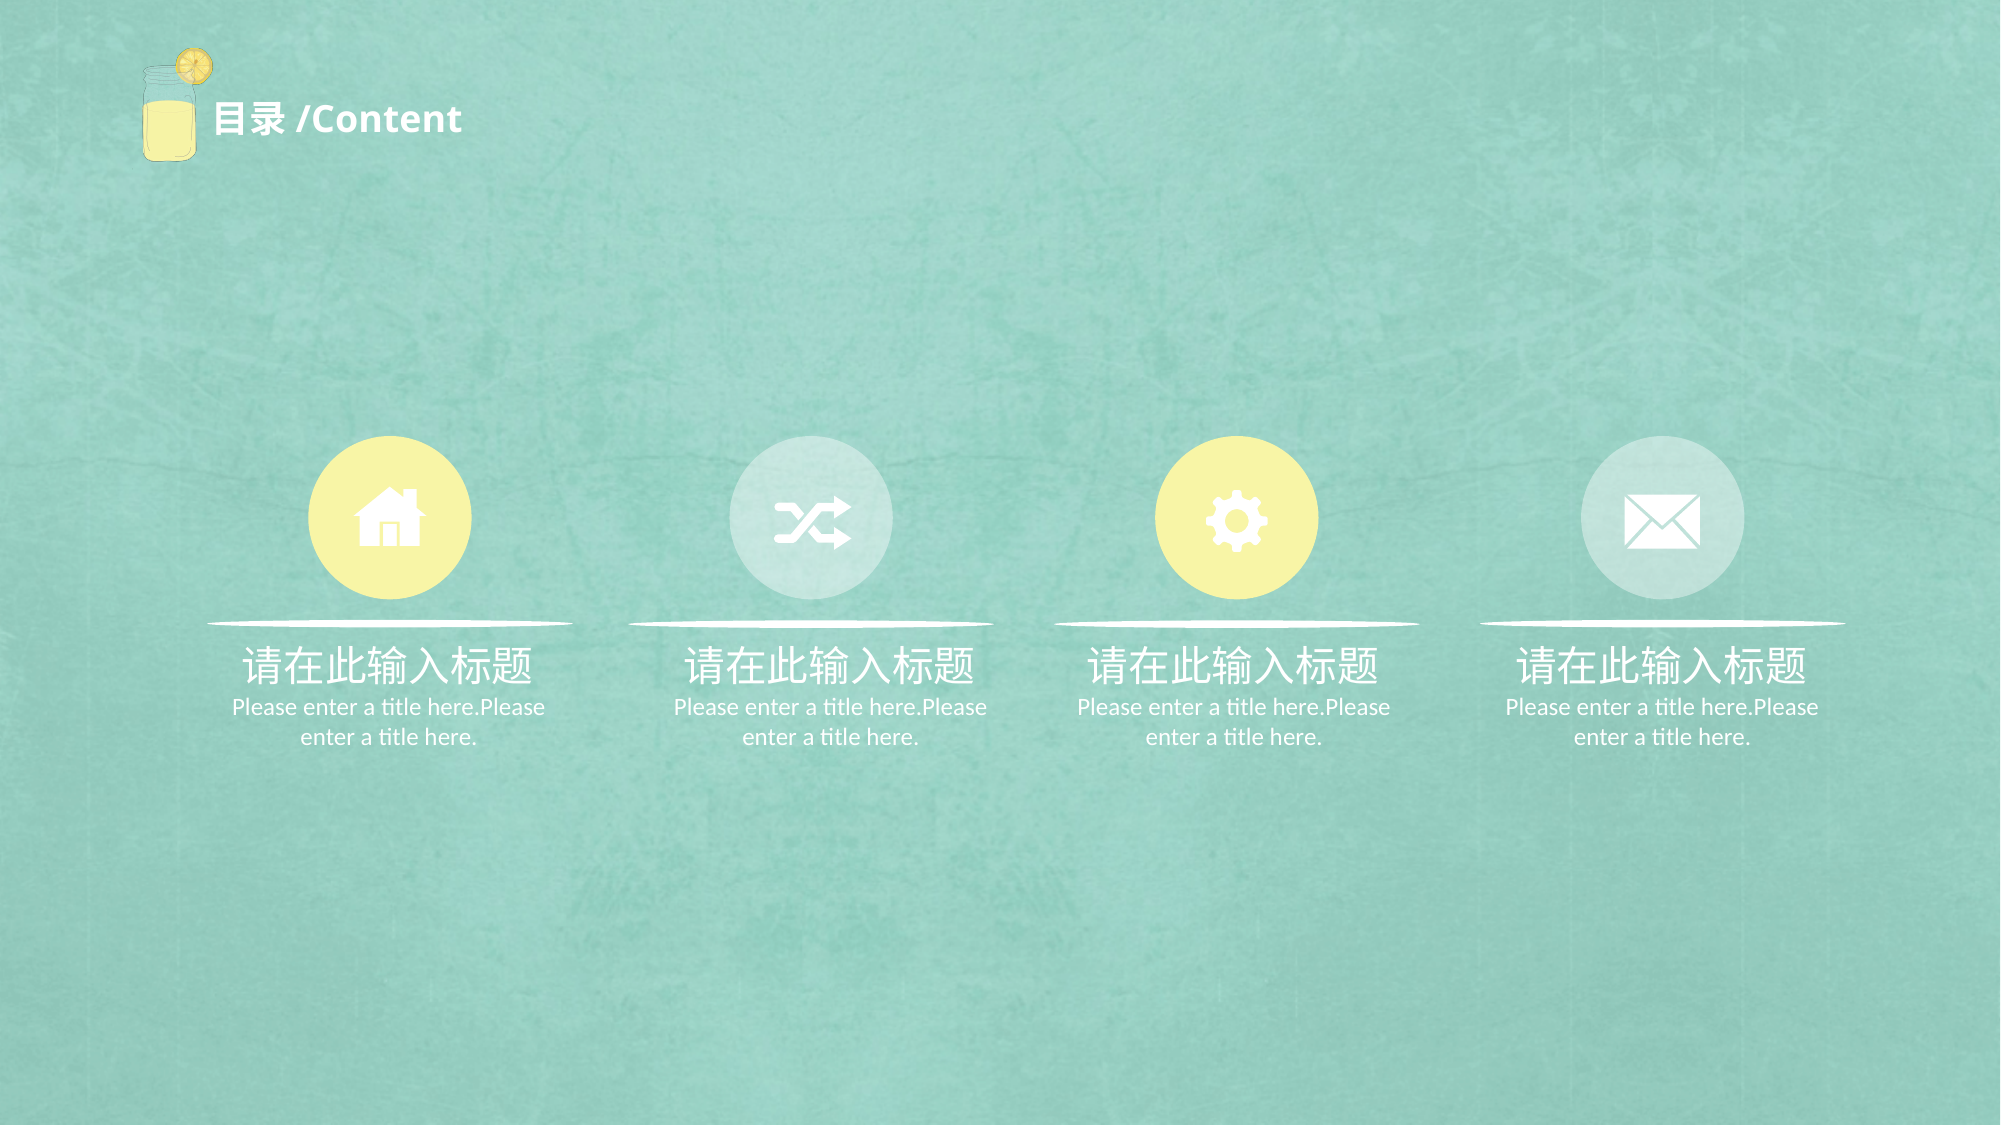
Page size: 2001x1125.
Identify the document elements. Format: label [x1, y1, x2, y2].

picture [0, 0, 2001, 1125]
text_box [629, 632, 1032, 759]
text_box [203, 618, 577, 629]
text_box [773, 495, 852, 550]
text_box [132, 48, 475, 173]
text_box [1460, 632, 1906, 759]
text_box [353, 486, 427, 546]
text_box [1476, 618, 1850, 629]
text_box [1580, 434, 1746, 601]
text_box [1624, 494, 1700, 549]
text_box [1050, 619, 1424, 629]
text_box [624, 619, 998, 629]
text_box [1206, 490, 1268, 552]
text_box [1032, 632, 1460, 759]
text_box [728, 434, 894, 601]
text_box [1154, 434, 1320, 601]
text_box [187, 632, 629, 759]
text_box [307, 434, 473, 601]
